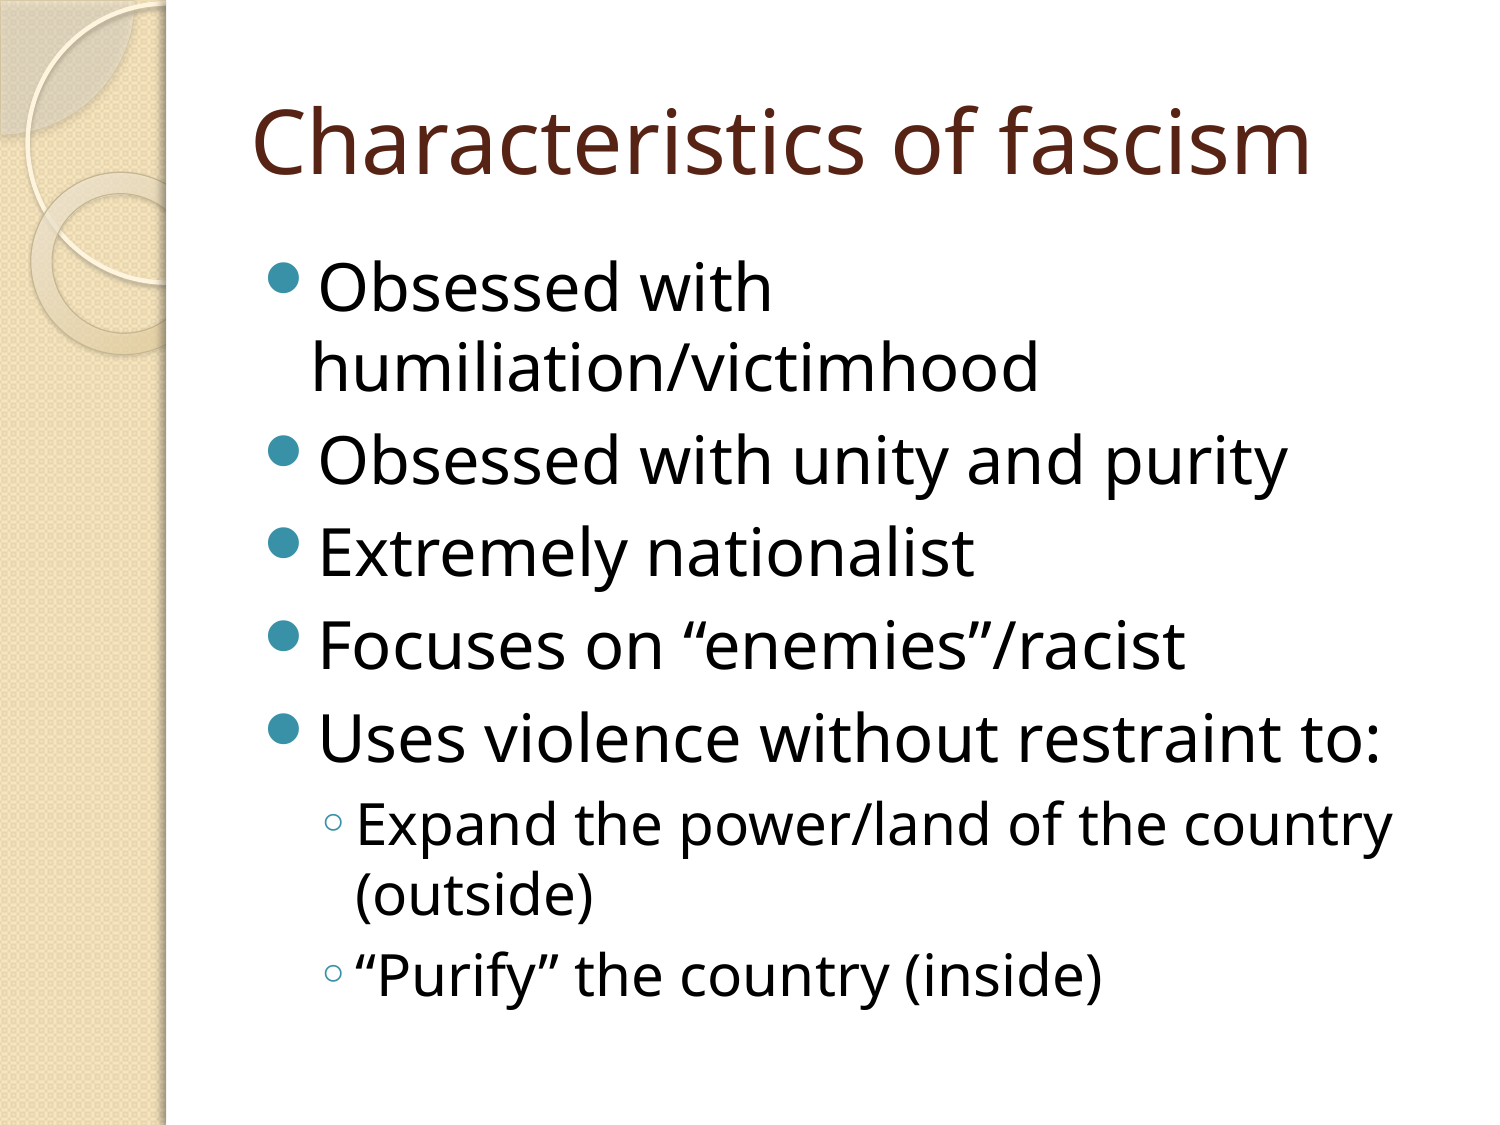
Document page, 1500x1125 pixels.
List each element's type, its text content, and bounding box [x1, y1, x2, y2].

list Obsessed with humiliation/victimhood Obsessed with unity and purity Extremely nationalist Focuses on “enemies”/racist Uses violence without restraint to: Expand the power/land of the country (outside) “Purify” the country (inside) [235, 237, 1466, 1025]
title Characteristics of fascism [235, 45, 1466, 233]
